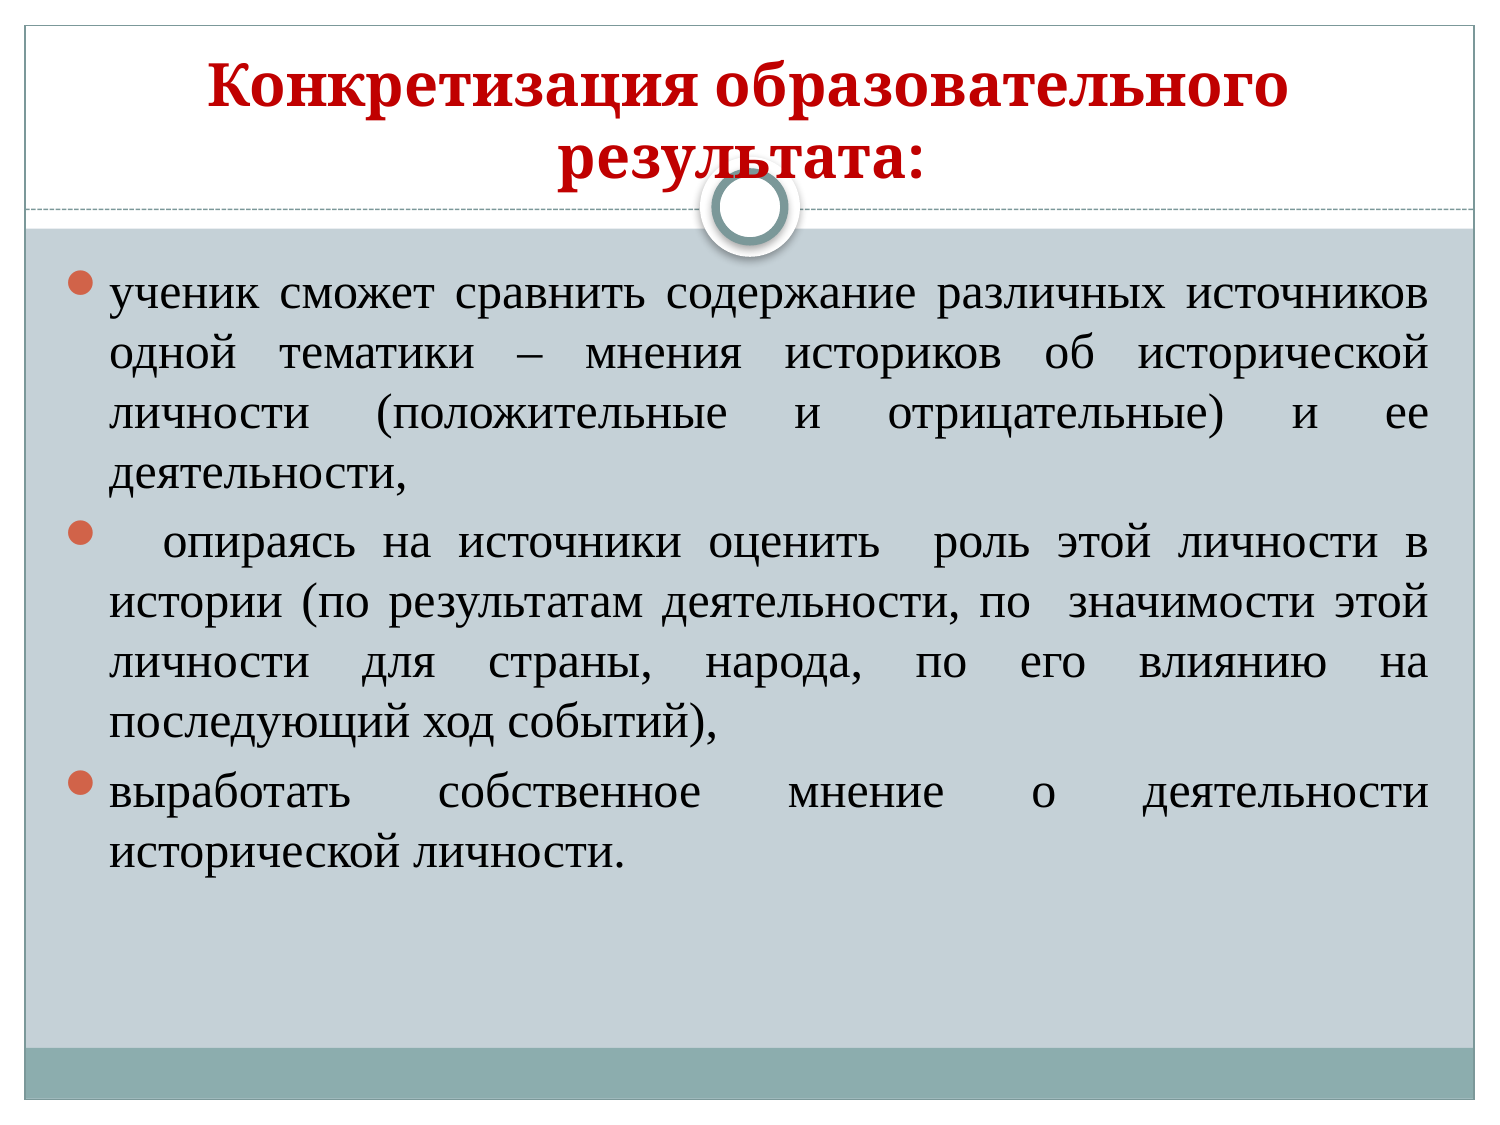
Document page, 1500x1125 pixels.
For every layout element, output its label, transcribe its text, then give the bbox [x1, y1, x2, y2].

title Конкретизация образовательного результата: [49, 37, 1450, 270]
list ученик сможет сравнить содержание различных источников одной тематики – мнения историков об исторической личности (положительные и отрицательные) и ее деятельности, опираясь на источники оценить роль этой личности в истории (по результатам деятельности, по значимости этой личности для страны, народа, по его влиянию на последующий ход событий), выработать собственное мнение о деятельности исторической личности. [49, 250, 1445, 1001]
